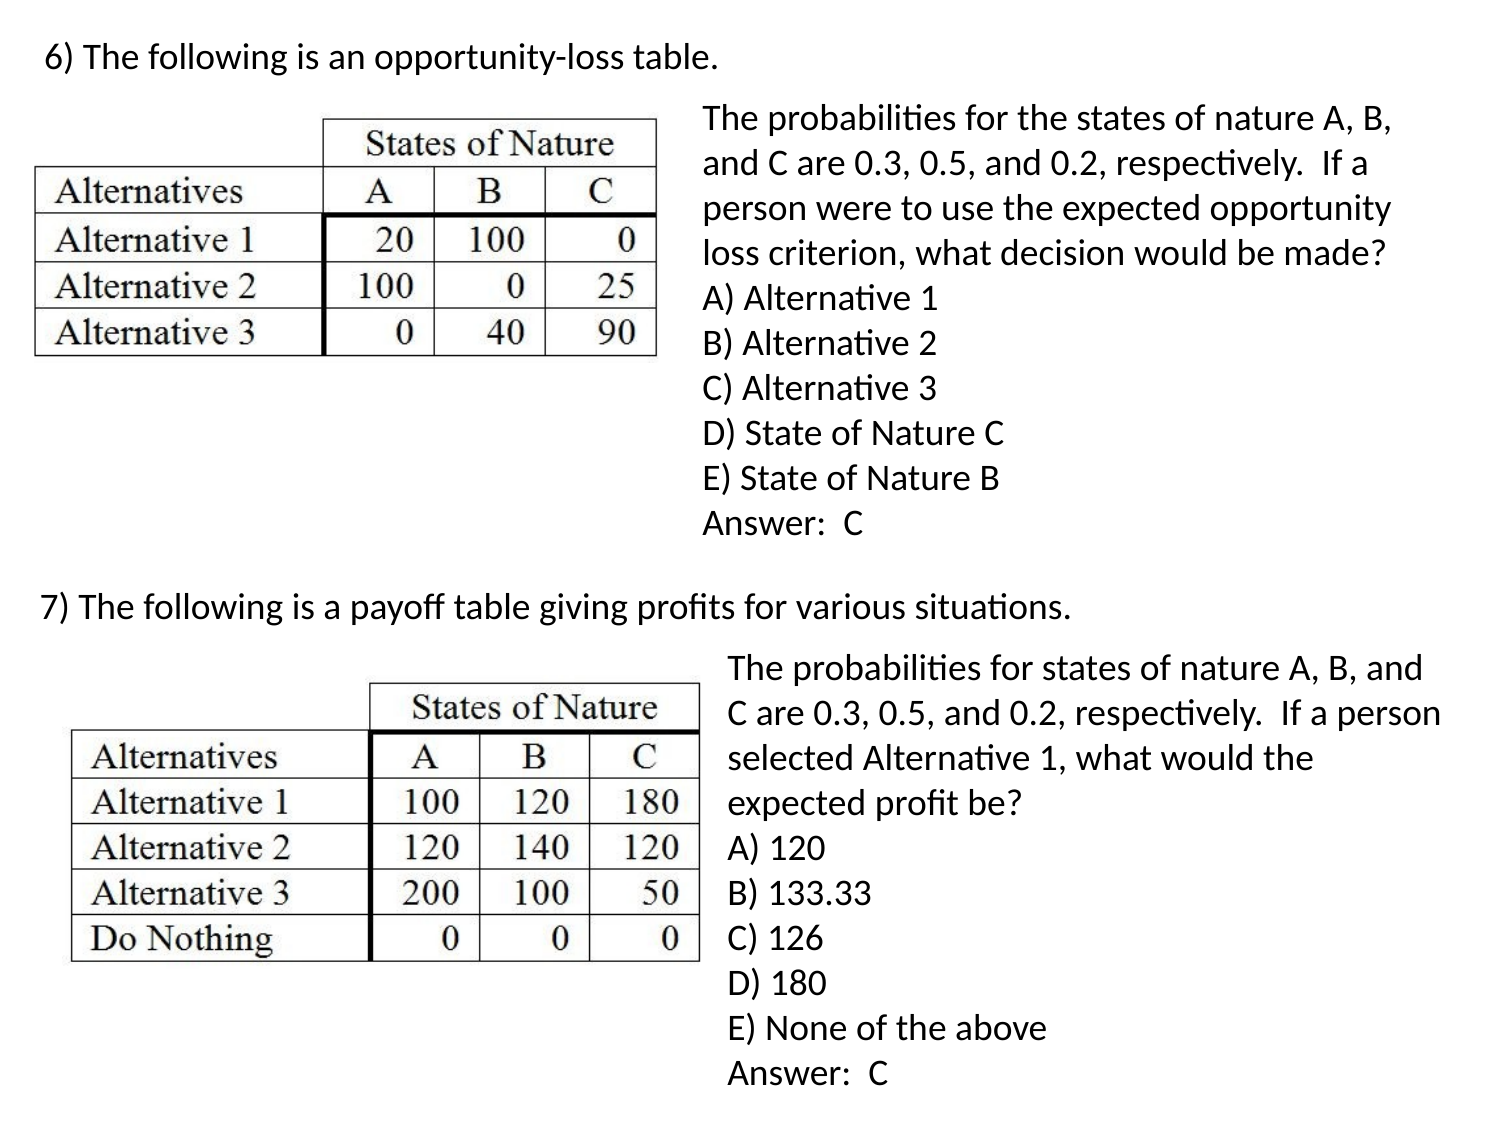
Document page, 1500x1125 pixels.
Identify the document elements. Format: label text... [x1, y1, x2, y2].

text_box The probabilities for the states of nature A, B, and C are 0.3, 0.5, and 0.2, respectively. If a person were to use the expected opportunity loss criterion, what decision would be made? A) Alternative 1 B) Alternative 2 C) Alternative 3 D) State of Nature C E) State of Nature B Answer: C [687, 85, 1438, 551]
text_box 7) The following is a payoff table giving profits for various situations. [24, 574, 1463, 635]
text_box 6) The following is an opportunity-loss table. [29, 24, 736, 85]
text_box The probabilities for states of nature A, B, and C are 0.3, 0.5, and 0.2, respectively. If a person selected Alternative 1, what would the expected profit be? A) 120 B) 133.33 C) 126 D) 180 E) None of the above Answer: C [712, 635, 1463, 1101]
picture [24, 112, 665, 363]
picture [62, 675, 712, 976]
